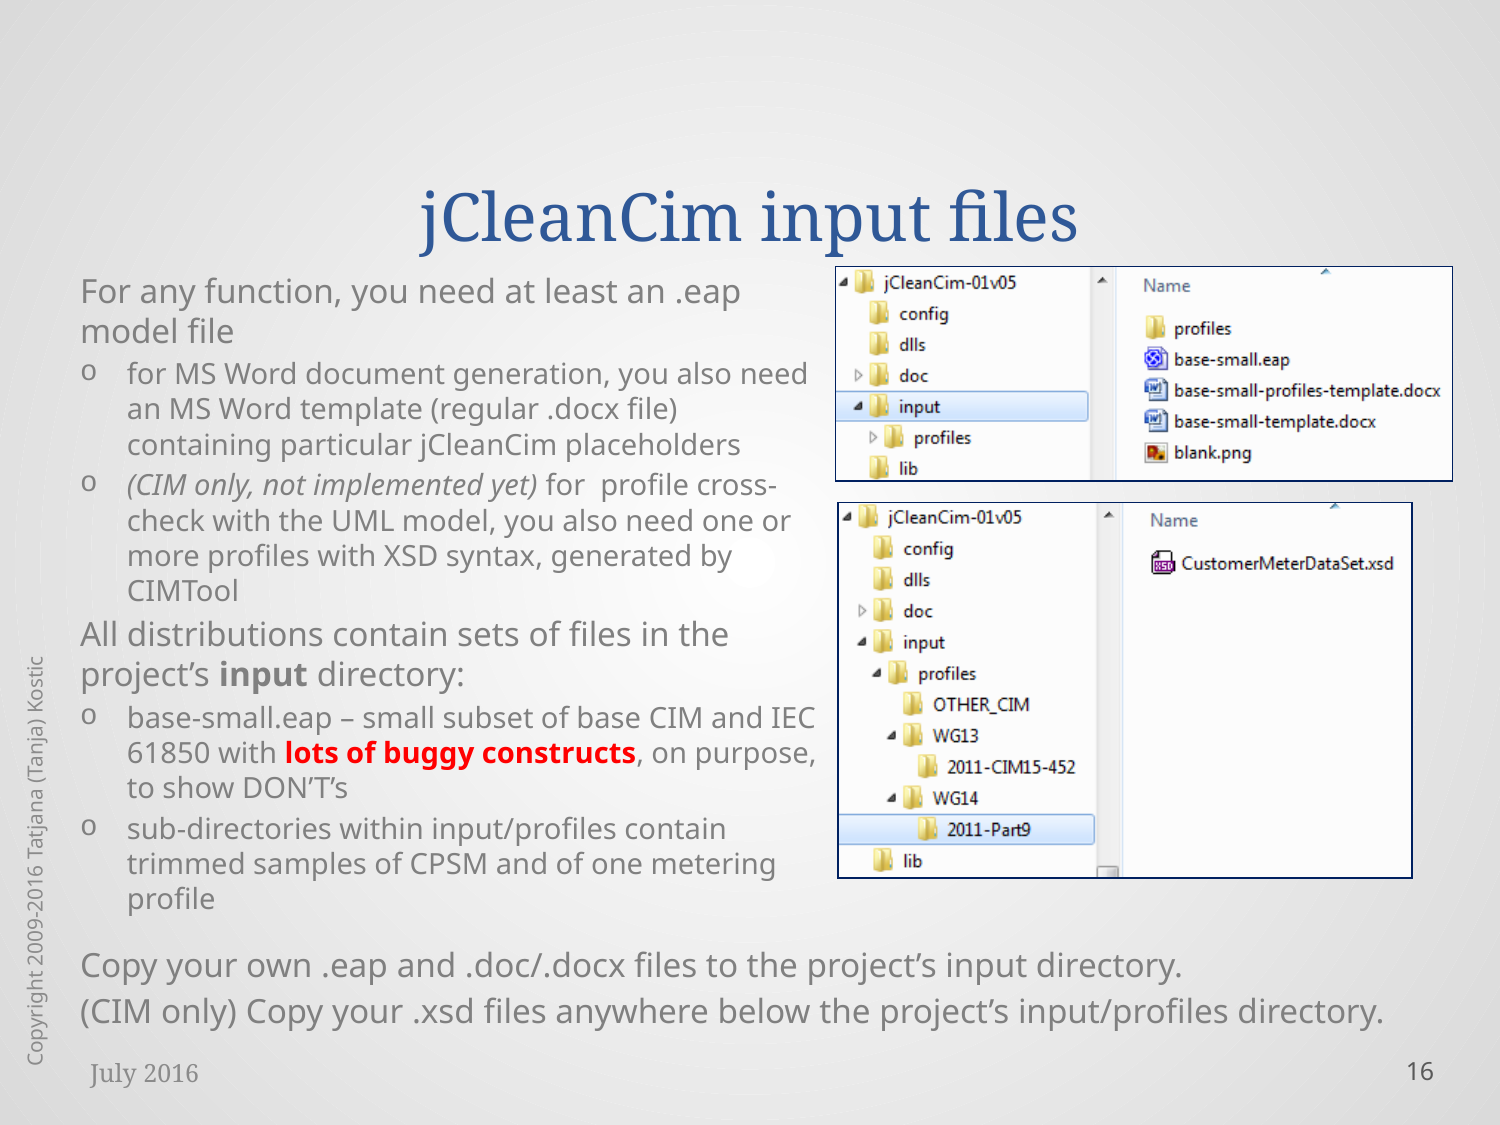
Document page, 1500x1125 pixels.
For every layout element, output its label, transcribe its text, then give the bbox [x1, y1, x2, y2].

picture [835, 266, 1453, 481]
title jCleanCim input files [75, 0, 1425, 263]
list Copy your own .eap and .doc/.docx files to the project’s input directory. (CIM only) Copy your .xsd files anywhere below the project’s input/profiles directory. [64, 936, 1488, 1063]
list For any function, you need at least an .eap model file for MS Word document generation, you also need an MS Word template (regular .docx file) containing particular jCleanCim placeholders (CIM only, not implemented yet) for profile cross-check with the UML model, you also need one or more profiles with XSD syntax, generated by CIMTool All distributions contain sets of files in the project’s input directory: base-small.eap – small subset of base CIM and IEC 61850 with lots of buggy constructs, on purpose, to show DON’T’s sub-directories within input/profiles contain trimmed samples of CPSM and of one metering profile [64, 262, 837, 936]
picture [838, 503, 1412, 878]
footer Copyright 2009-2016 Tatjana (Tanja) Kostic [18, 621, 54, 1101]
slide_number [75, 1042, 313, 1103]
slide_number 16 [1401, 1042, 1494, 1103]
